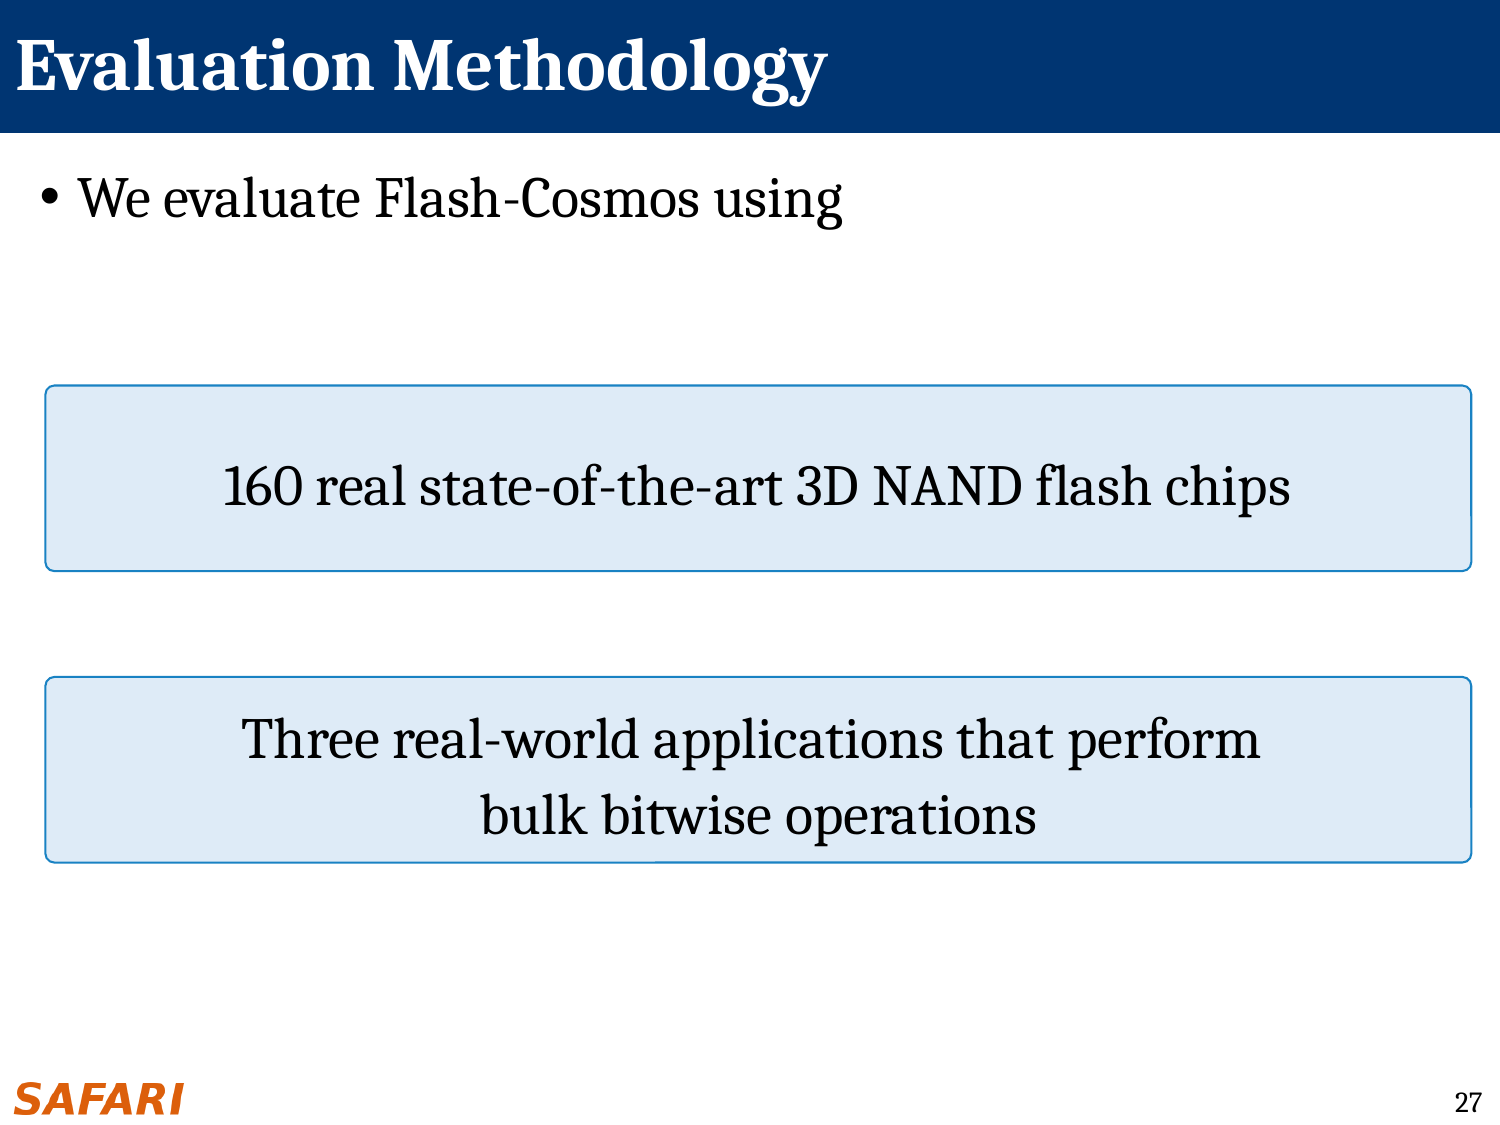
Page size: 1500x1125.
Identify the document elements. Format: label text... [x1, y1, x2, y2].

text_box Three real-world applications that perform bulk bitwise operations [45, 676, 1472, 863]
text_box 160 real state-of-the-art 3D NAND flash chips [45, 385, 1472, 572]
list We evaluate Flash-Cosmos using [24, 159, 1476, 332]
picture [12, 1073, 190, 1125]
title Evaluation Methodology [0, 0, 1500, 133]
text_box 27 [1366, 1075, 1498, 1125]
